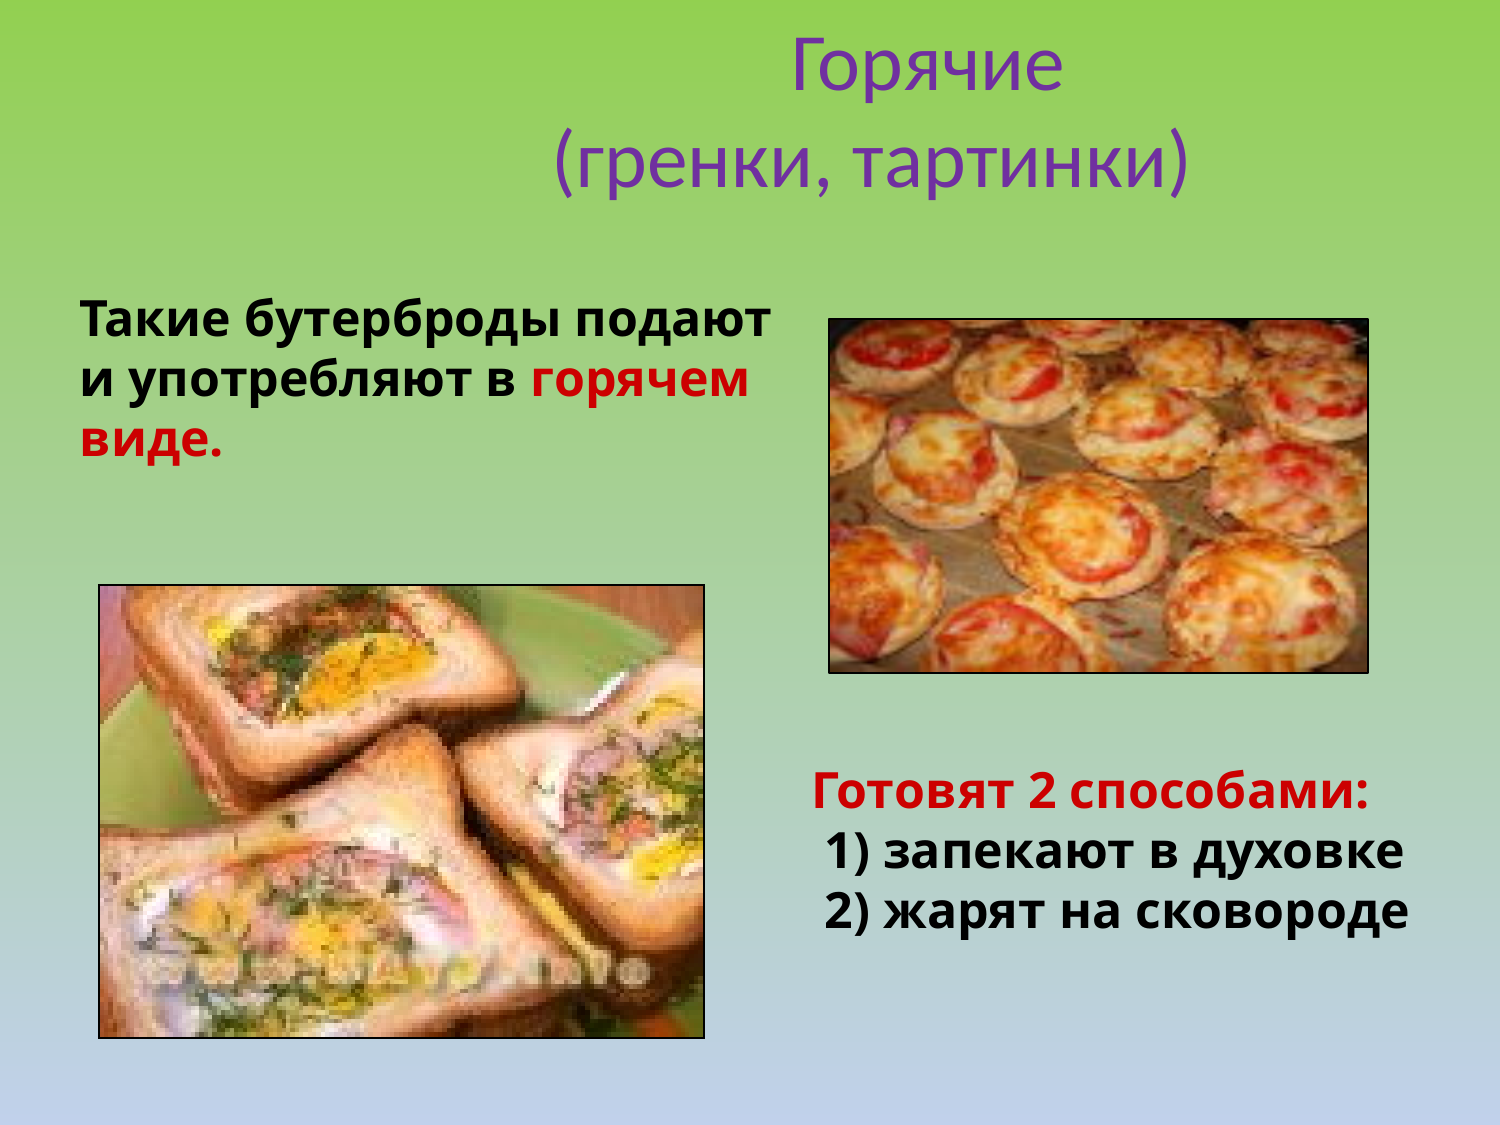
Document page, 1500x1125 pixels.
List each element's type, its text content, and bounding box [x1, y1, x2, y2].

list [829, 319, 1368, 672]
title Горячие (гренки, тартинки) [171, 0, 1409, 213]
text_box Готовят 2 способами: 1) запекают в духовке 2) жарят на сковороде [797, 751, 1500, 947]
text_box Такие бутерброды подают и употребляют в горячем виде. [64, 278, 815, 474]
picture [99, 585, 704, 1038]
